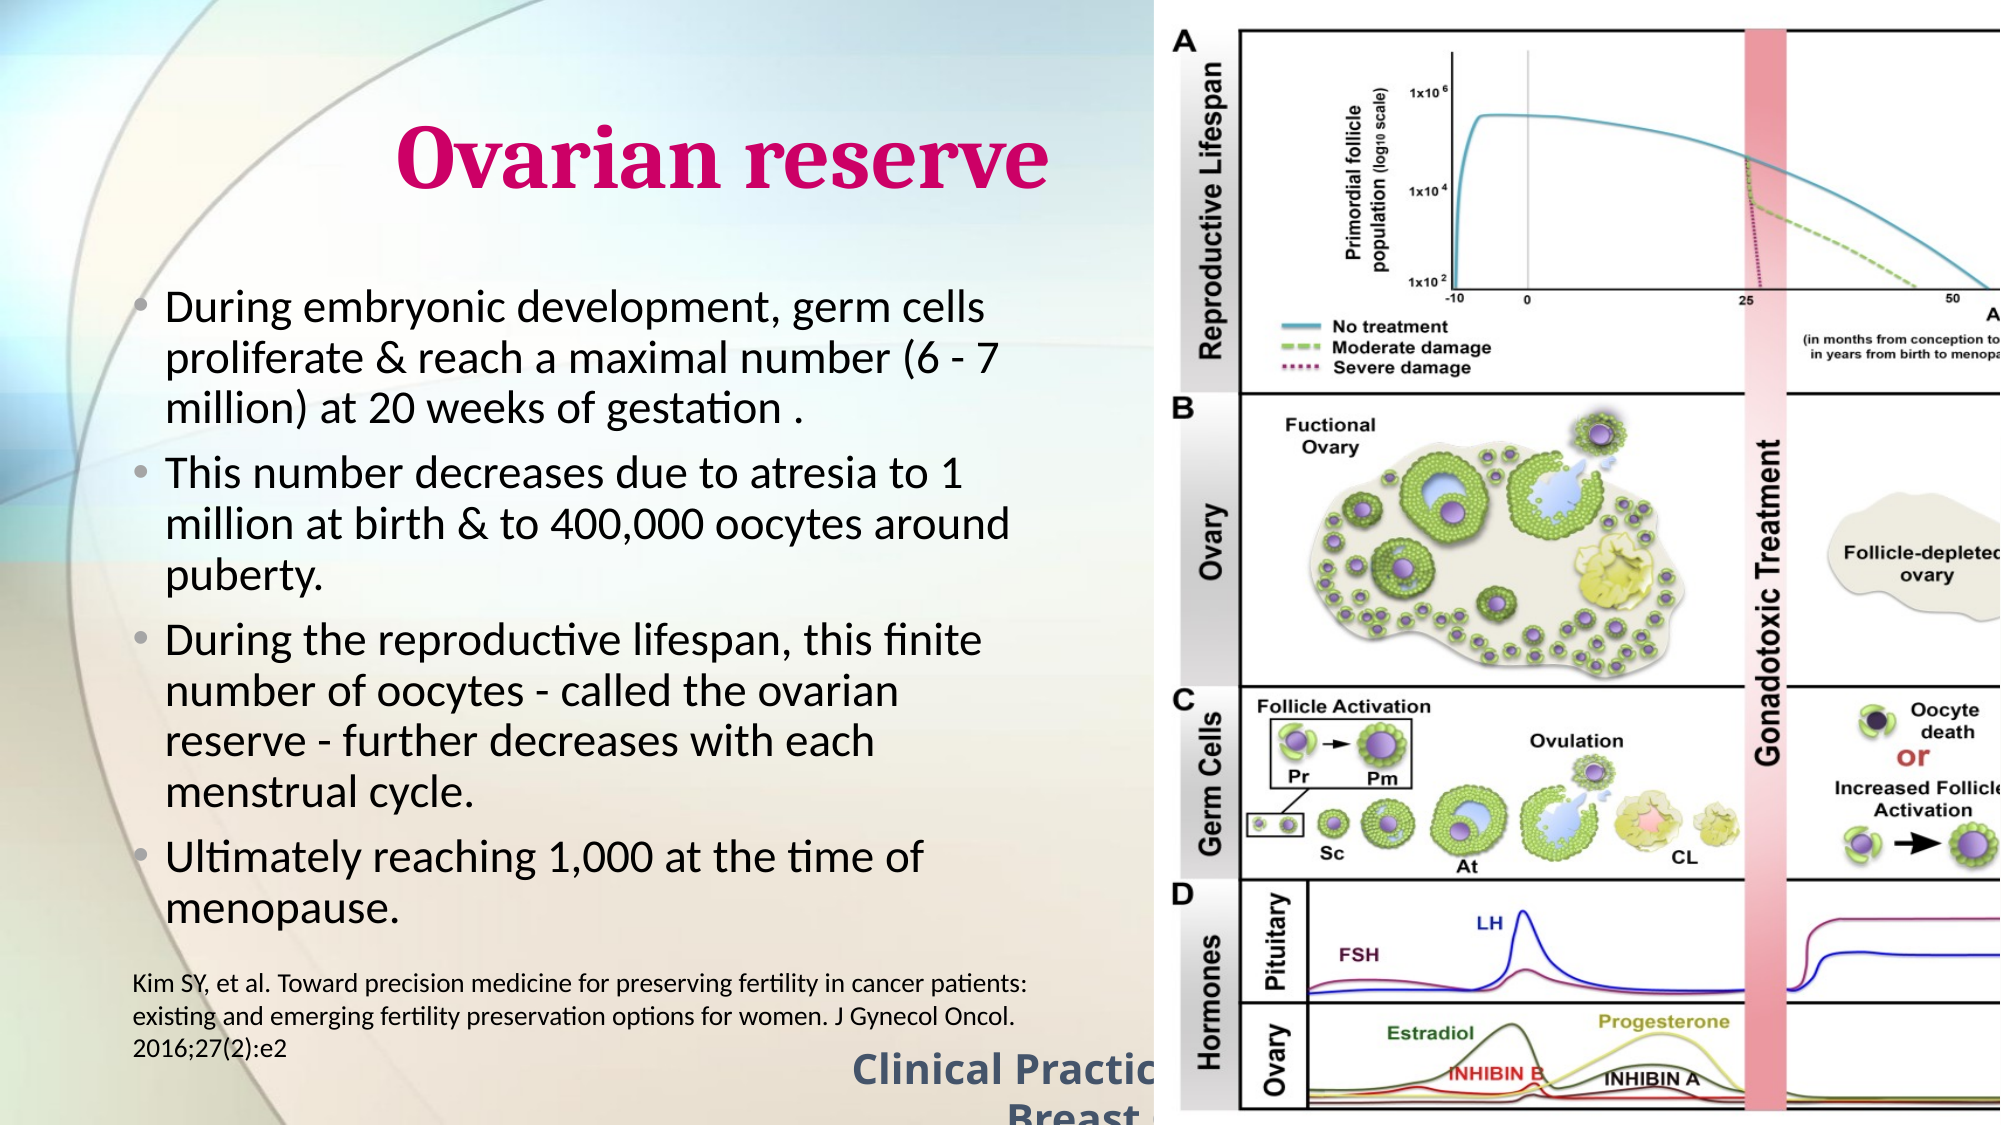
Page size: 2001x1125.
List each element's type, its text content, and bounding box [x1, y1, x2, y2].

text_box Clinical Practice Guidelines Management of Breast Cancer (Third Edition) [788, 1035, 1148, 1125]
title Ovarian reserve [381, 43, 1144, 261]
picture [0, 0, 2001, 1125]
list During embryonic development, germ cells proliferate & reach a maximal number (6 - 7 million) at 20 weeks of gestation . This number decreases due to atresia to 1 million at birth & to 400,000 oocytes around puberty. During the reproductive lifespan, this finite number of oocytes - called the ovarian reserve - further decreases with each menstrual cycle. Ultimately reaching 1,000 at the time of menopause. Kim SY, et al. Toward precision medicine for preserving fertility in cancer patients: existing and emerging fertility preservation options for women. J Gynecol Oncol. 2016;27(2):e2 [117, 274, 1066, 1078]
